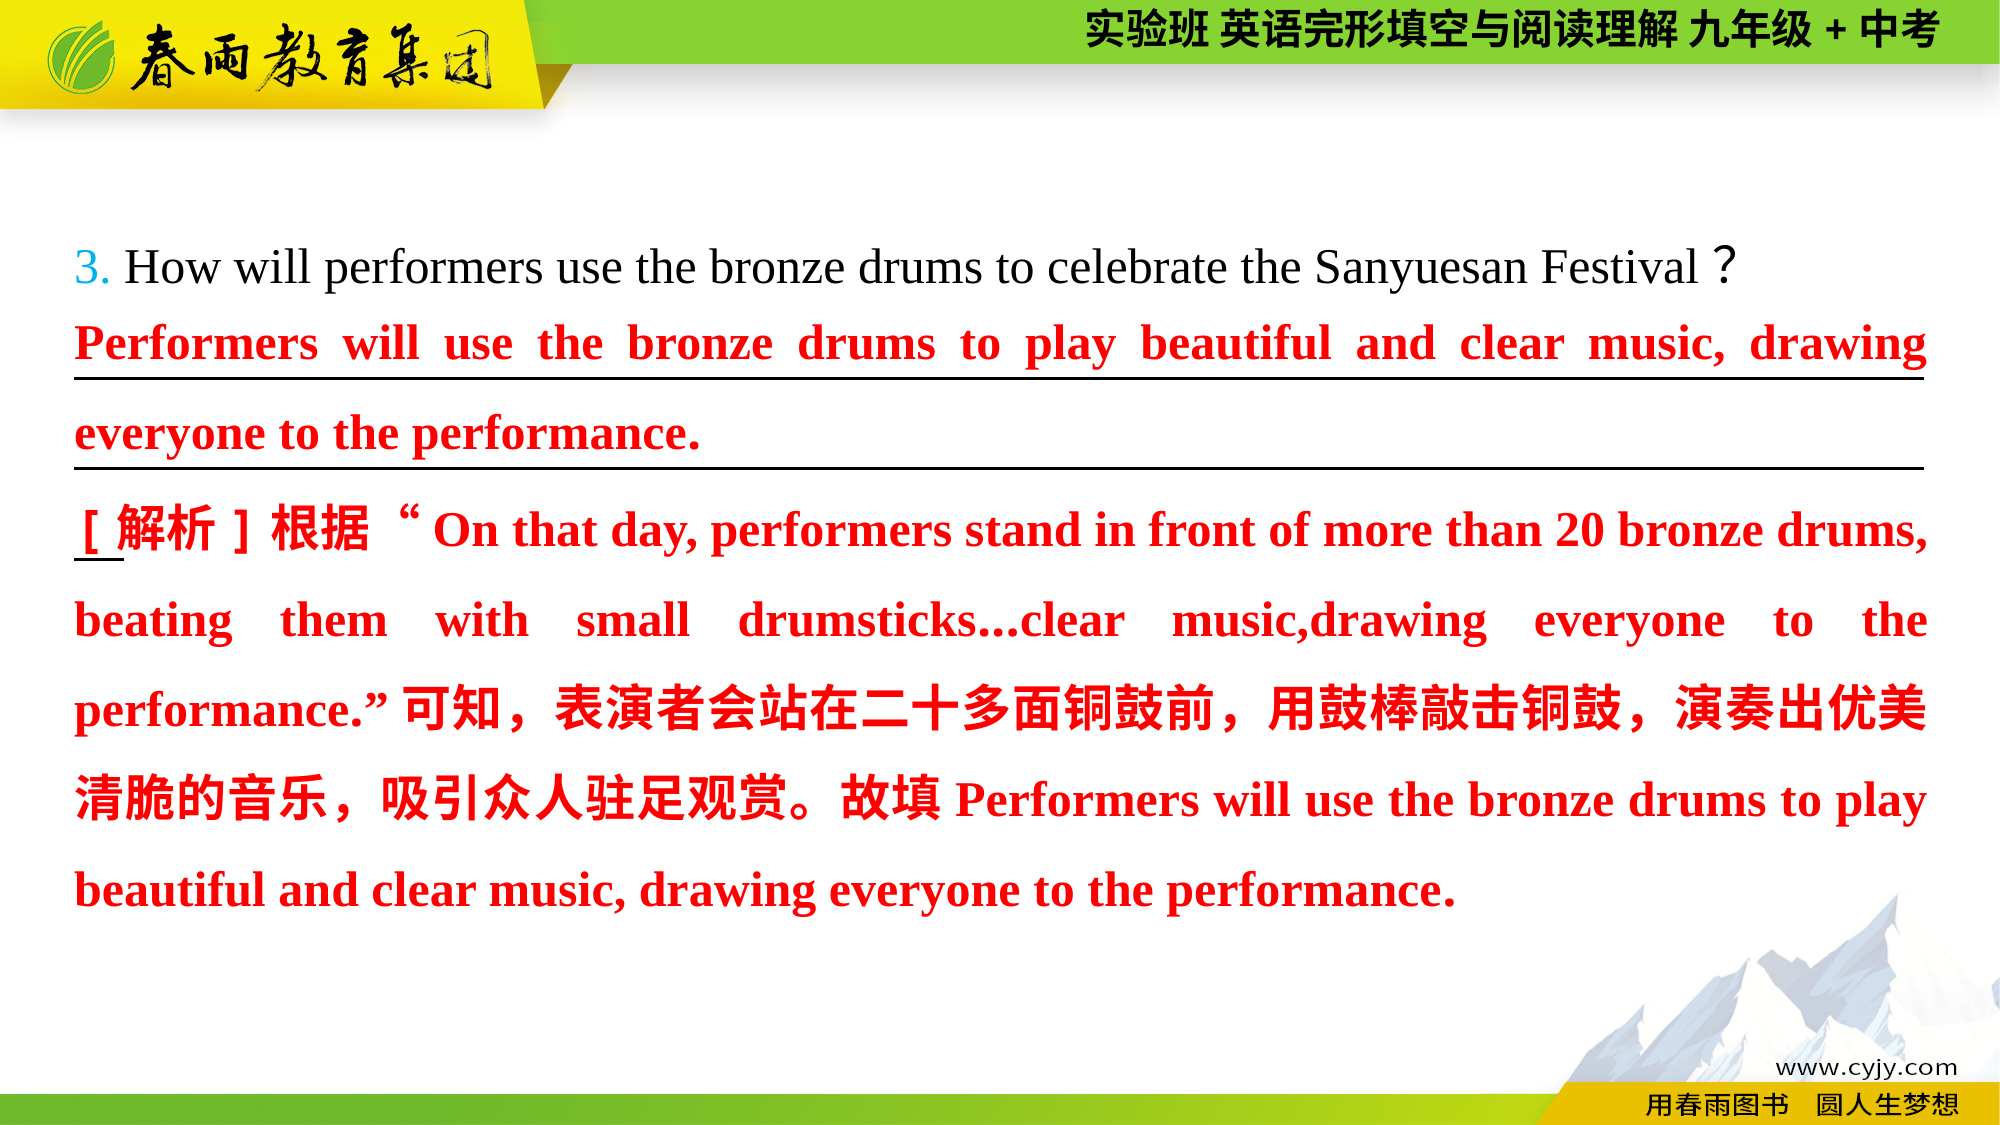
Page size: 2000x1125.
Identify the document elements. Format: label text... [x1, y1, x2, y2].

picture [0, 0, 2000, 1125]
text_box [解析]根据“On that day, performers stand in front of more than 20 bronze drums, beating them with small drumsticks...clear music,drawing everyone to the performance.”可知，表演者会站在二十多面铜鼓前，用鼓棒敲击铜鼓，演奏出优美清脆的音乐，吸引众人驻足观赏。故填Performers will use the bronze drums to play beautiful and clear music, drawing everyone to the performance. [59, 485, 1944, 924]
list 3. How will performers use the bronze drums to celebrate the Sanyuesan Festival？ ____________________________________________________________________________________________________________________________________________________ [59, 196, 1944, 485]
